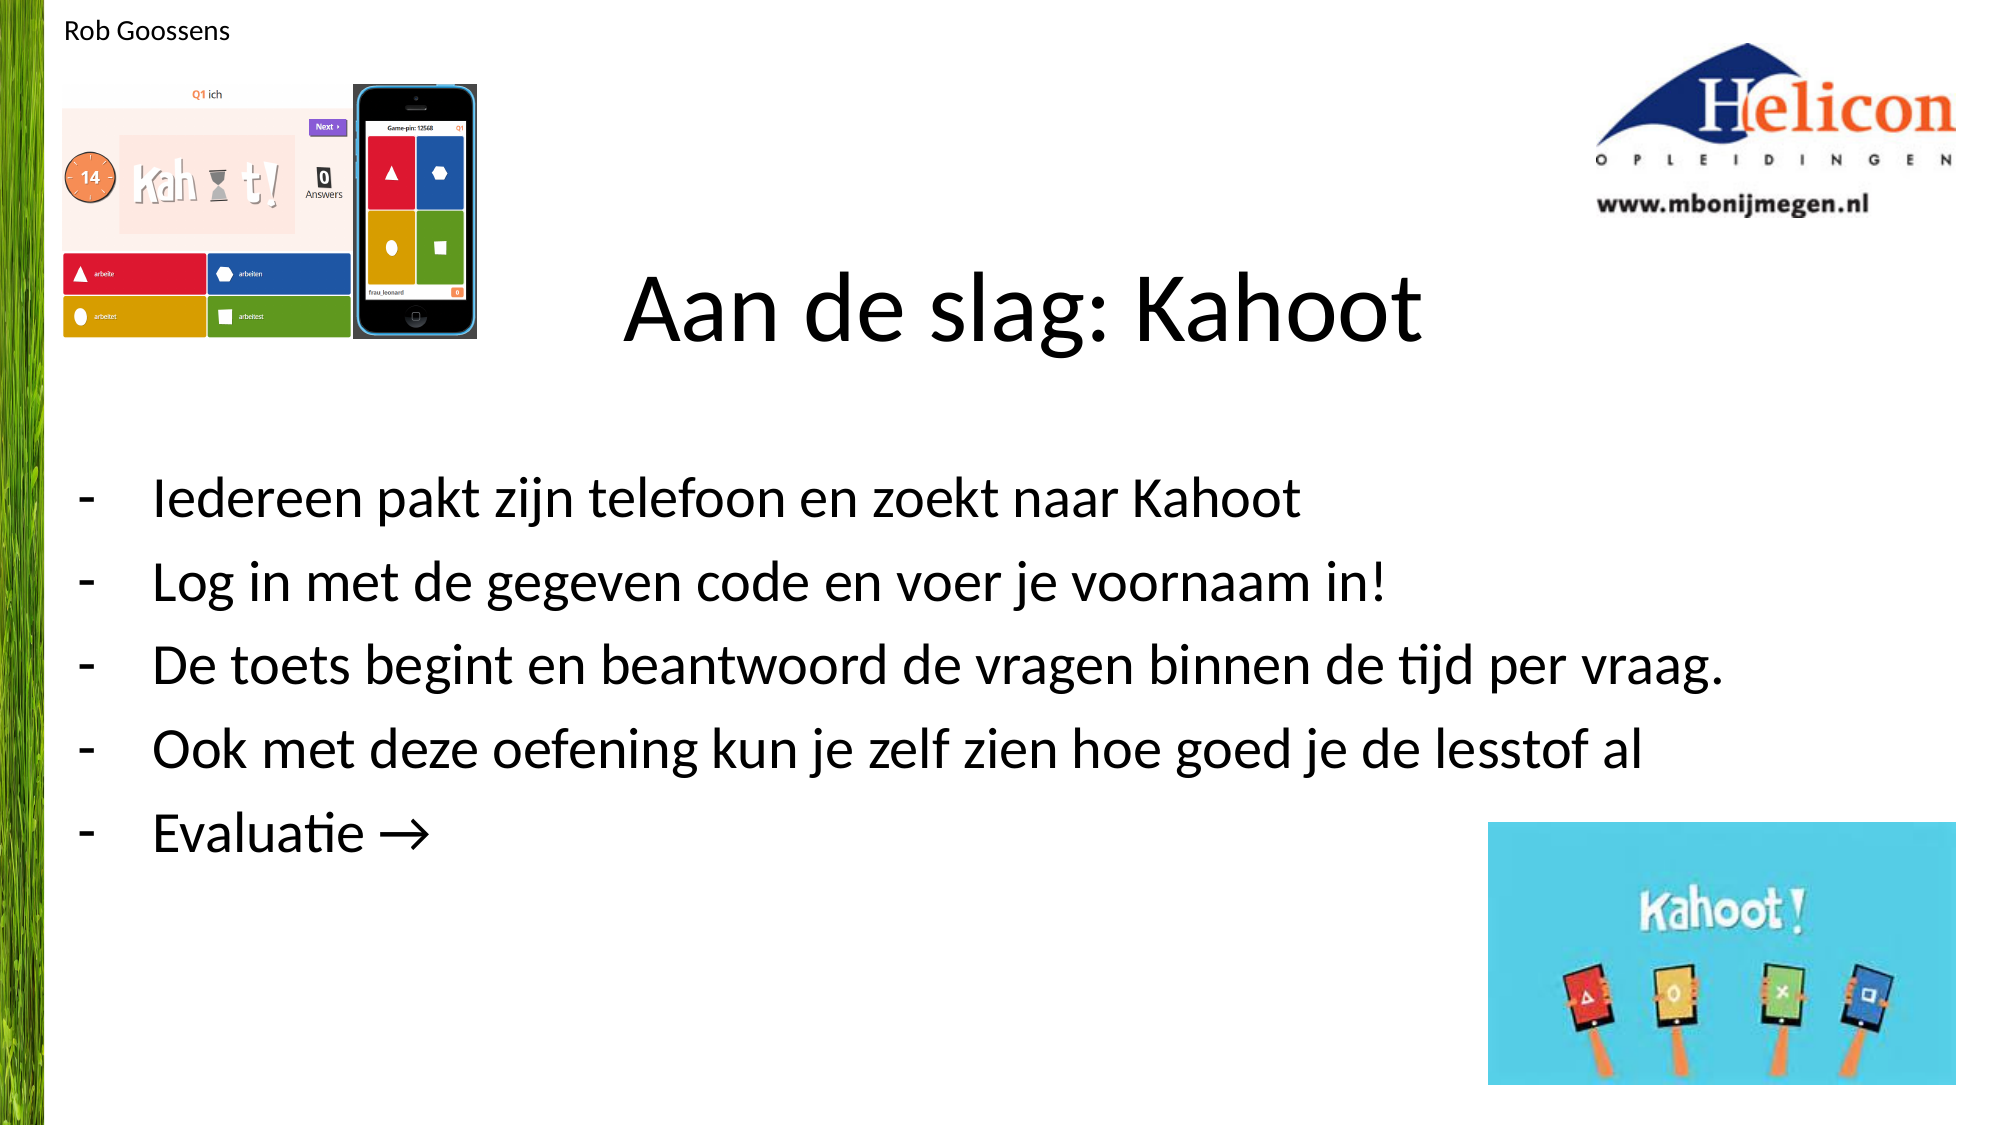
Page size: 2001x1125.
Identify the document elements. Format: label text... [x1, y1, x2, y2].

picture [62, 84, 477, 339]
picture [1596, 43, 1956, 218]
picture [1488, 822, 1956, 1085]
subtitle Aan de slag: Kahoot Iedereen pakt zijn telefoon en zoekt naar Kahoot Log in met de gegeven code en voer je voornaam in! De toets begint en beantwoord de vragen binnen de tijd per vraag. Ook met deze oefening kun je zelf zien hoe goed je de lesstof al Evaluatie → [62, 247, 1985, 1085]
text_box Rob Goossens [49, 3, 250, 54]
text_box [0, 0, 45, 1125]
